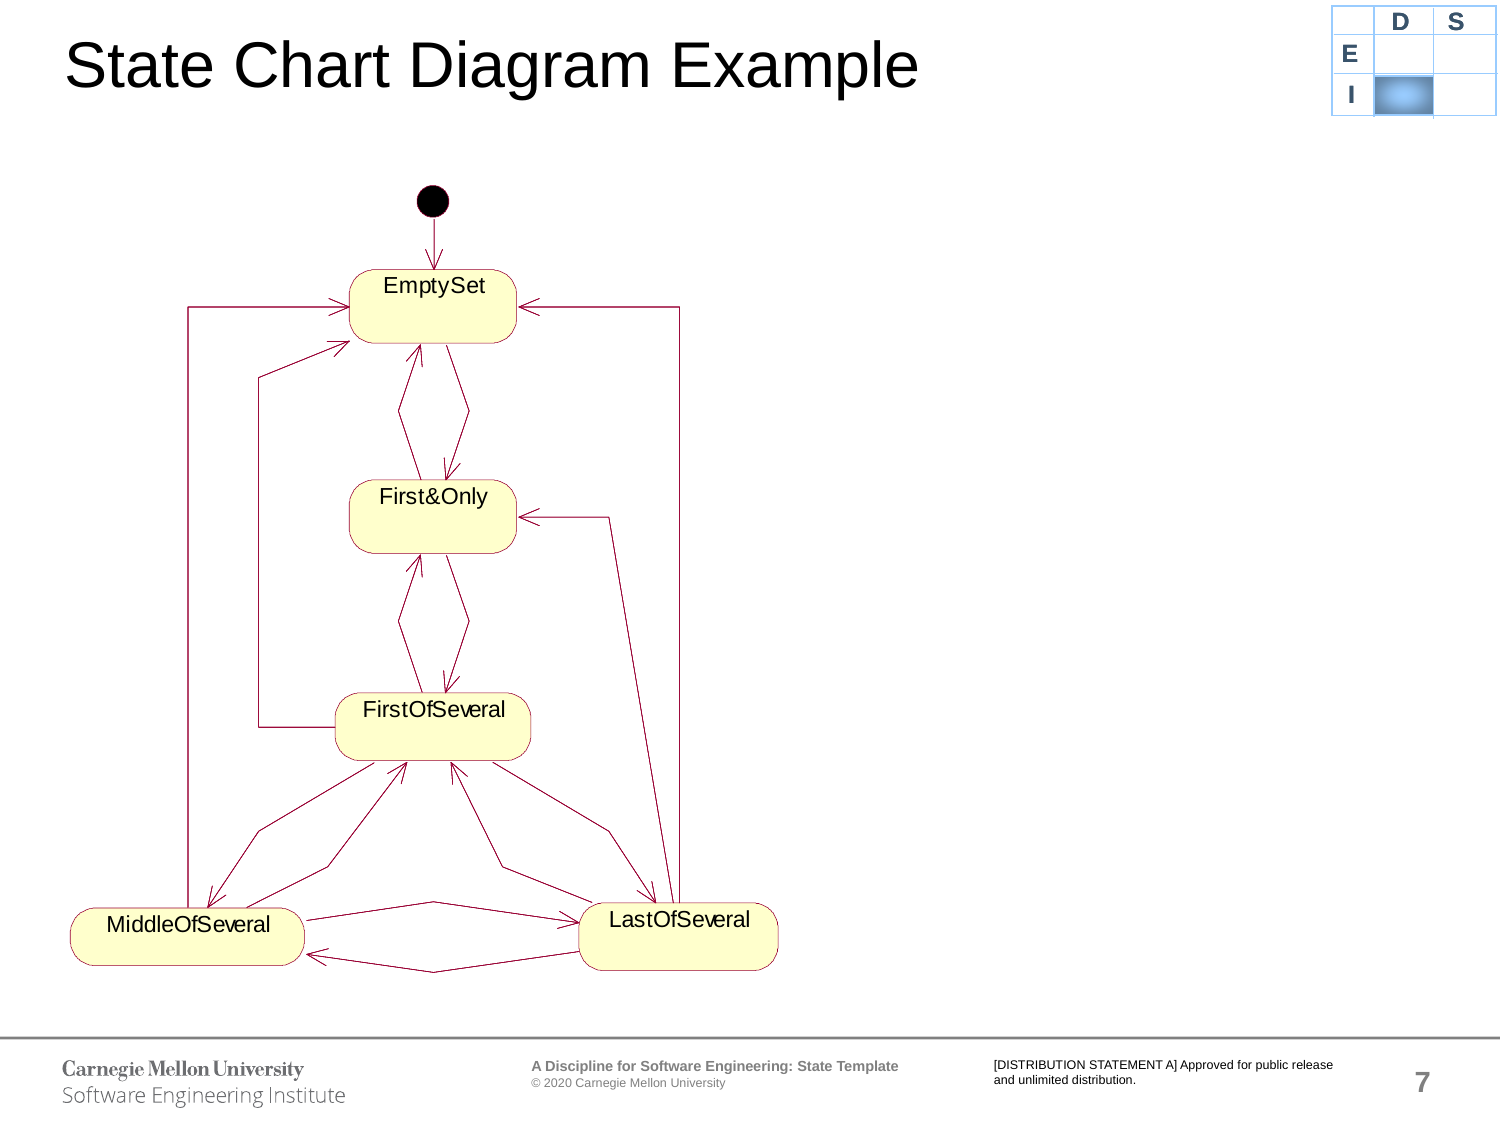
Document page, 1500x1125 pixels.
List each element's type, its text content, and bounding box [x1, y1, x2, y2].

picture [33, 145, 836, 1030]
picture [1330, 0, 1500, 122]
text_box State Chart Diagram Example [50, 27, 1113, 106]
